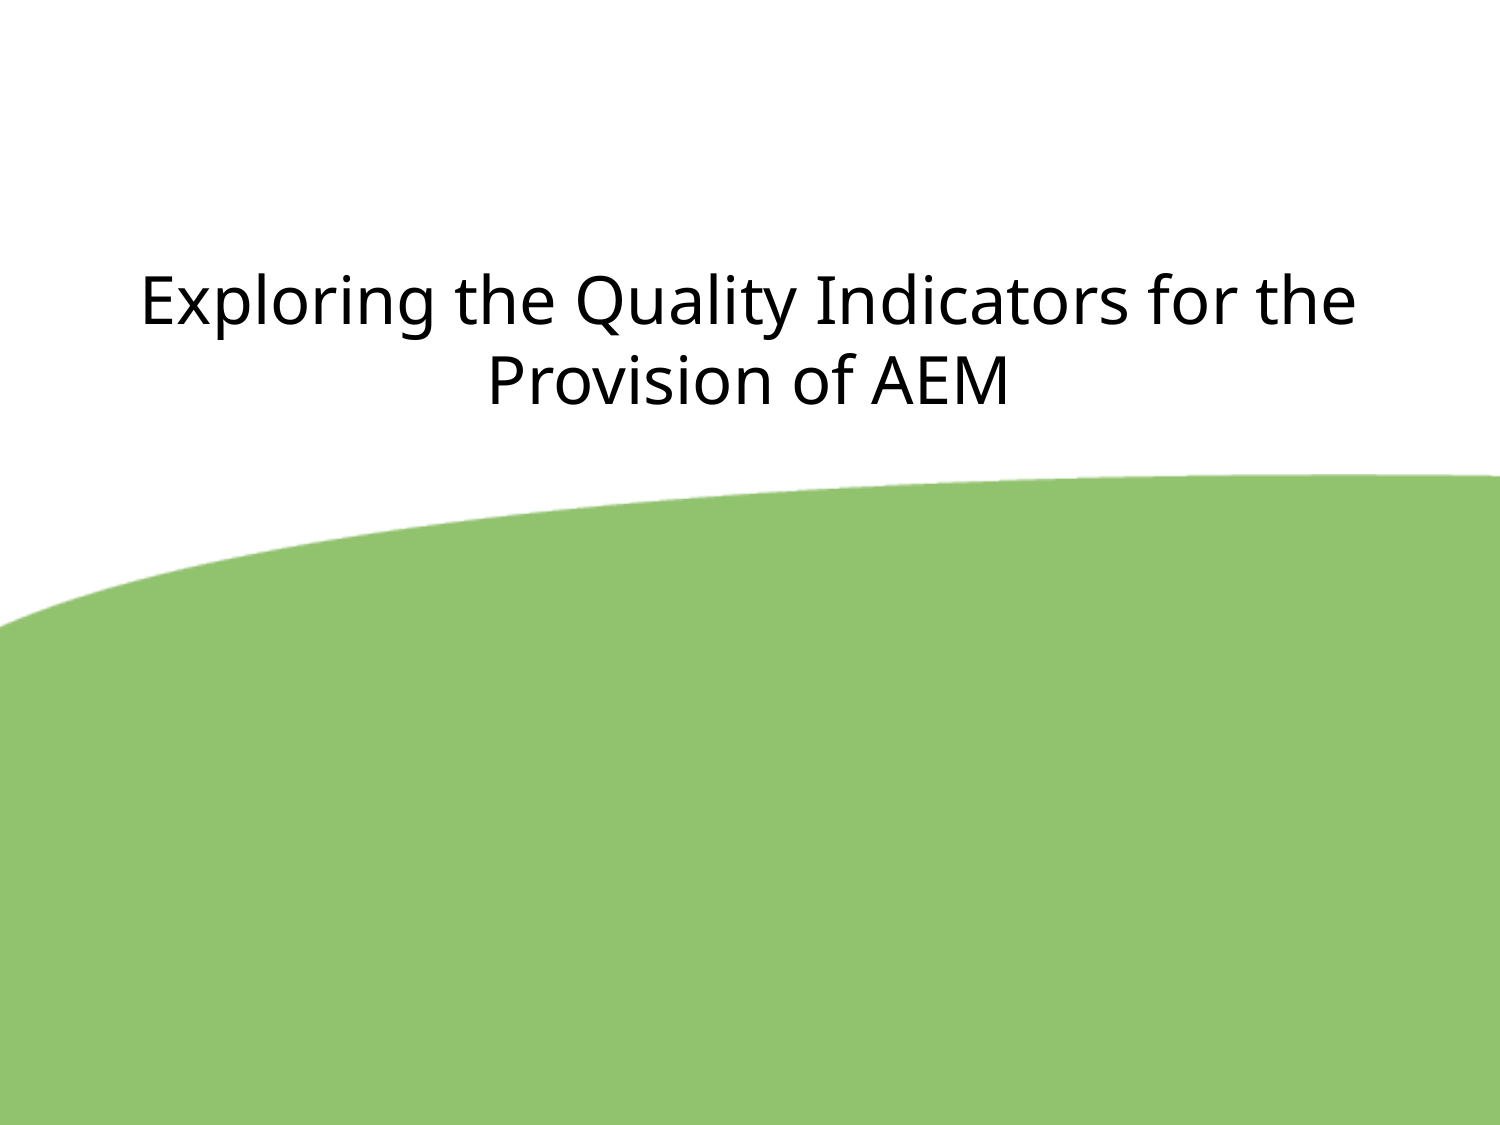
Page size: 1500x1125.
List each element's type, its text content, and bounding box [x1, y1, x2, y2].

title Exploring the Quality Indicators for the Provision of AEM [74, 99, 1426, 576]
picture [0, 474, 1500, 1125]
